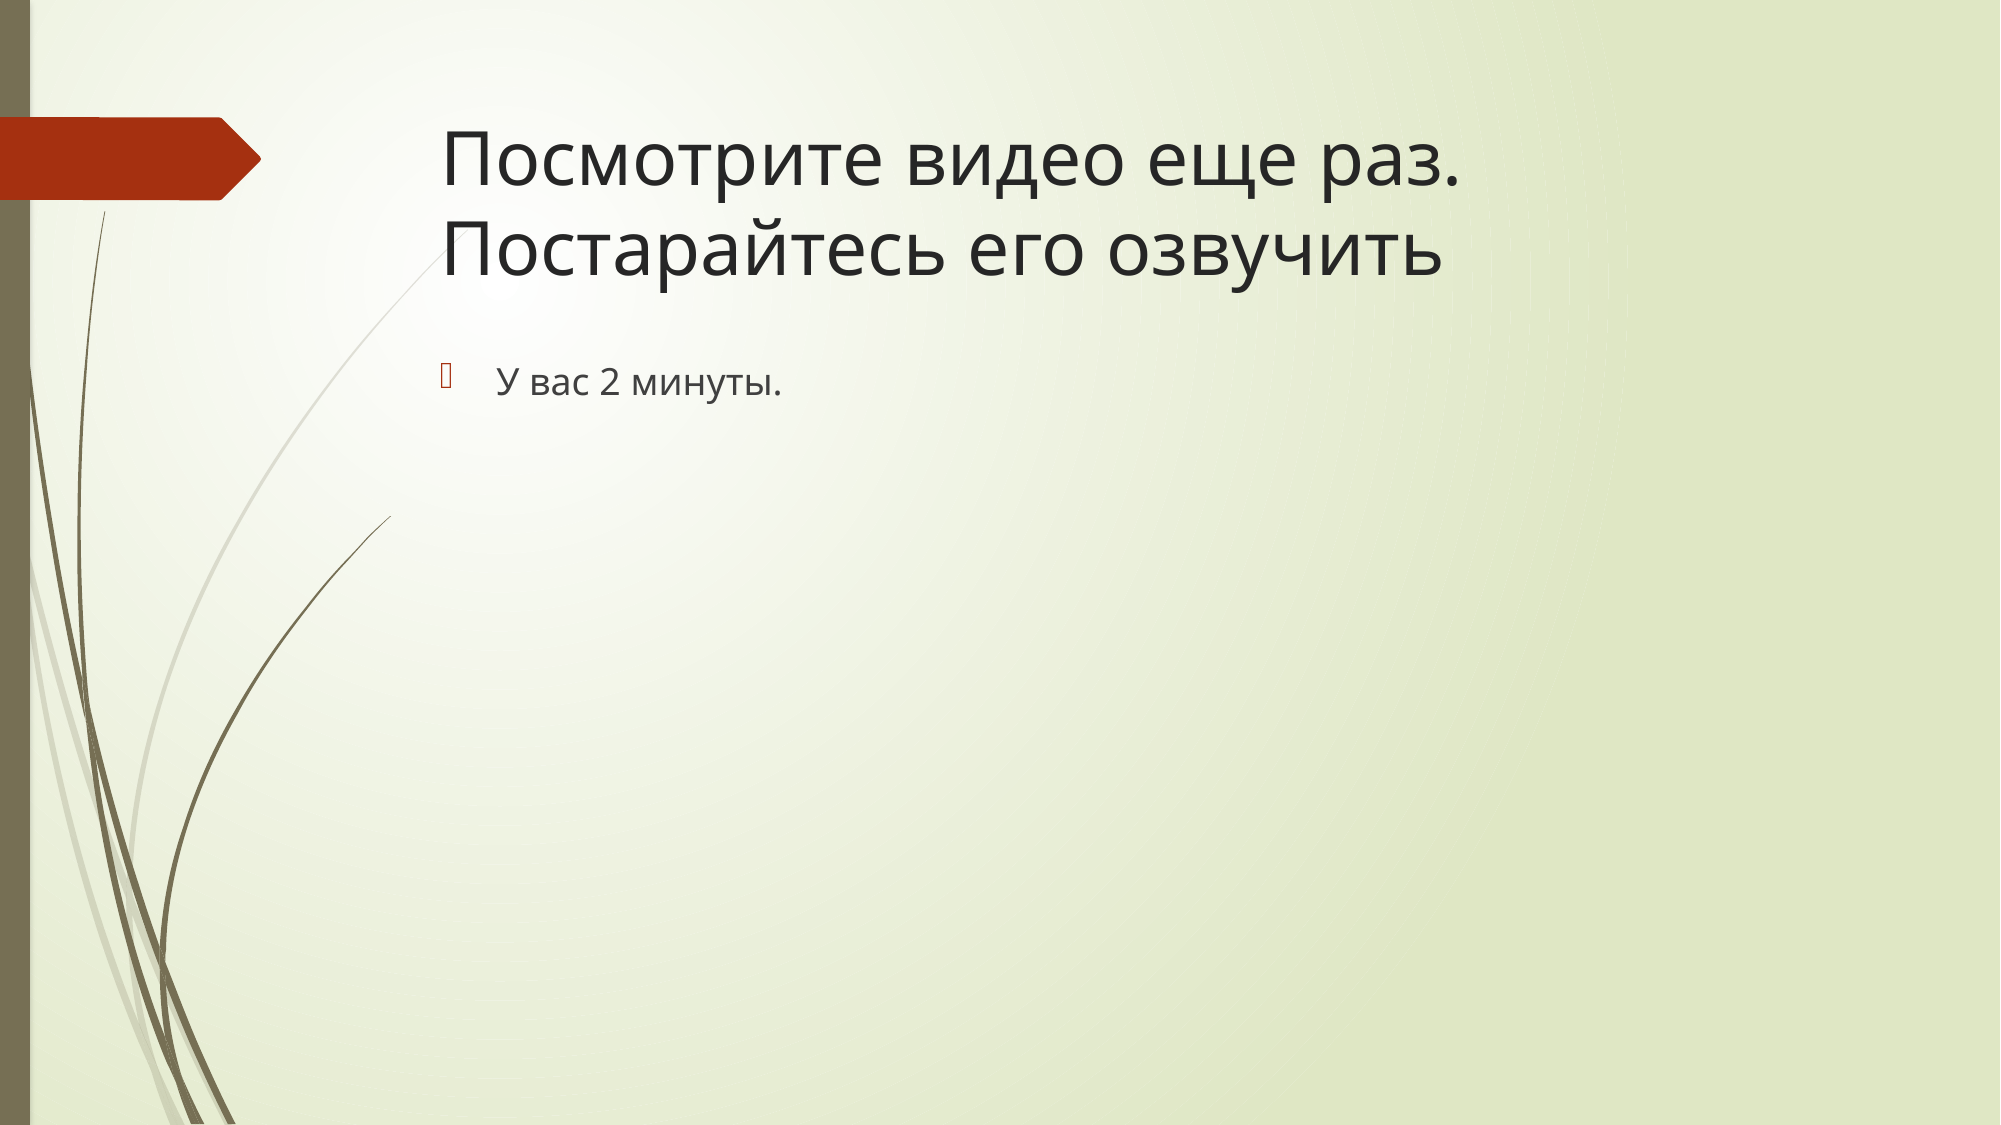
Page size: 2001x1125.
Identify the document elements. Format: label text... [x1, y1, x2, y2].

list У вас 2 минуты. [424, 350, 1888, 970]
title Посмотрите видео еще раз. Постарайтесь его озвучить [425, 102, 1888, 313]
